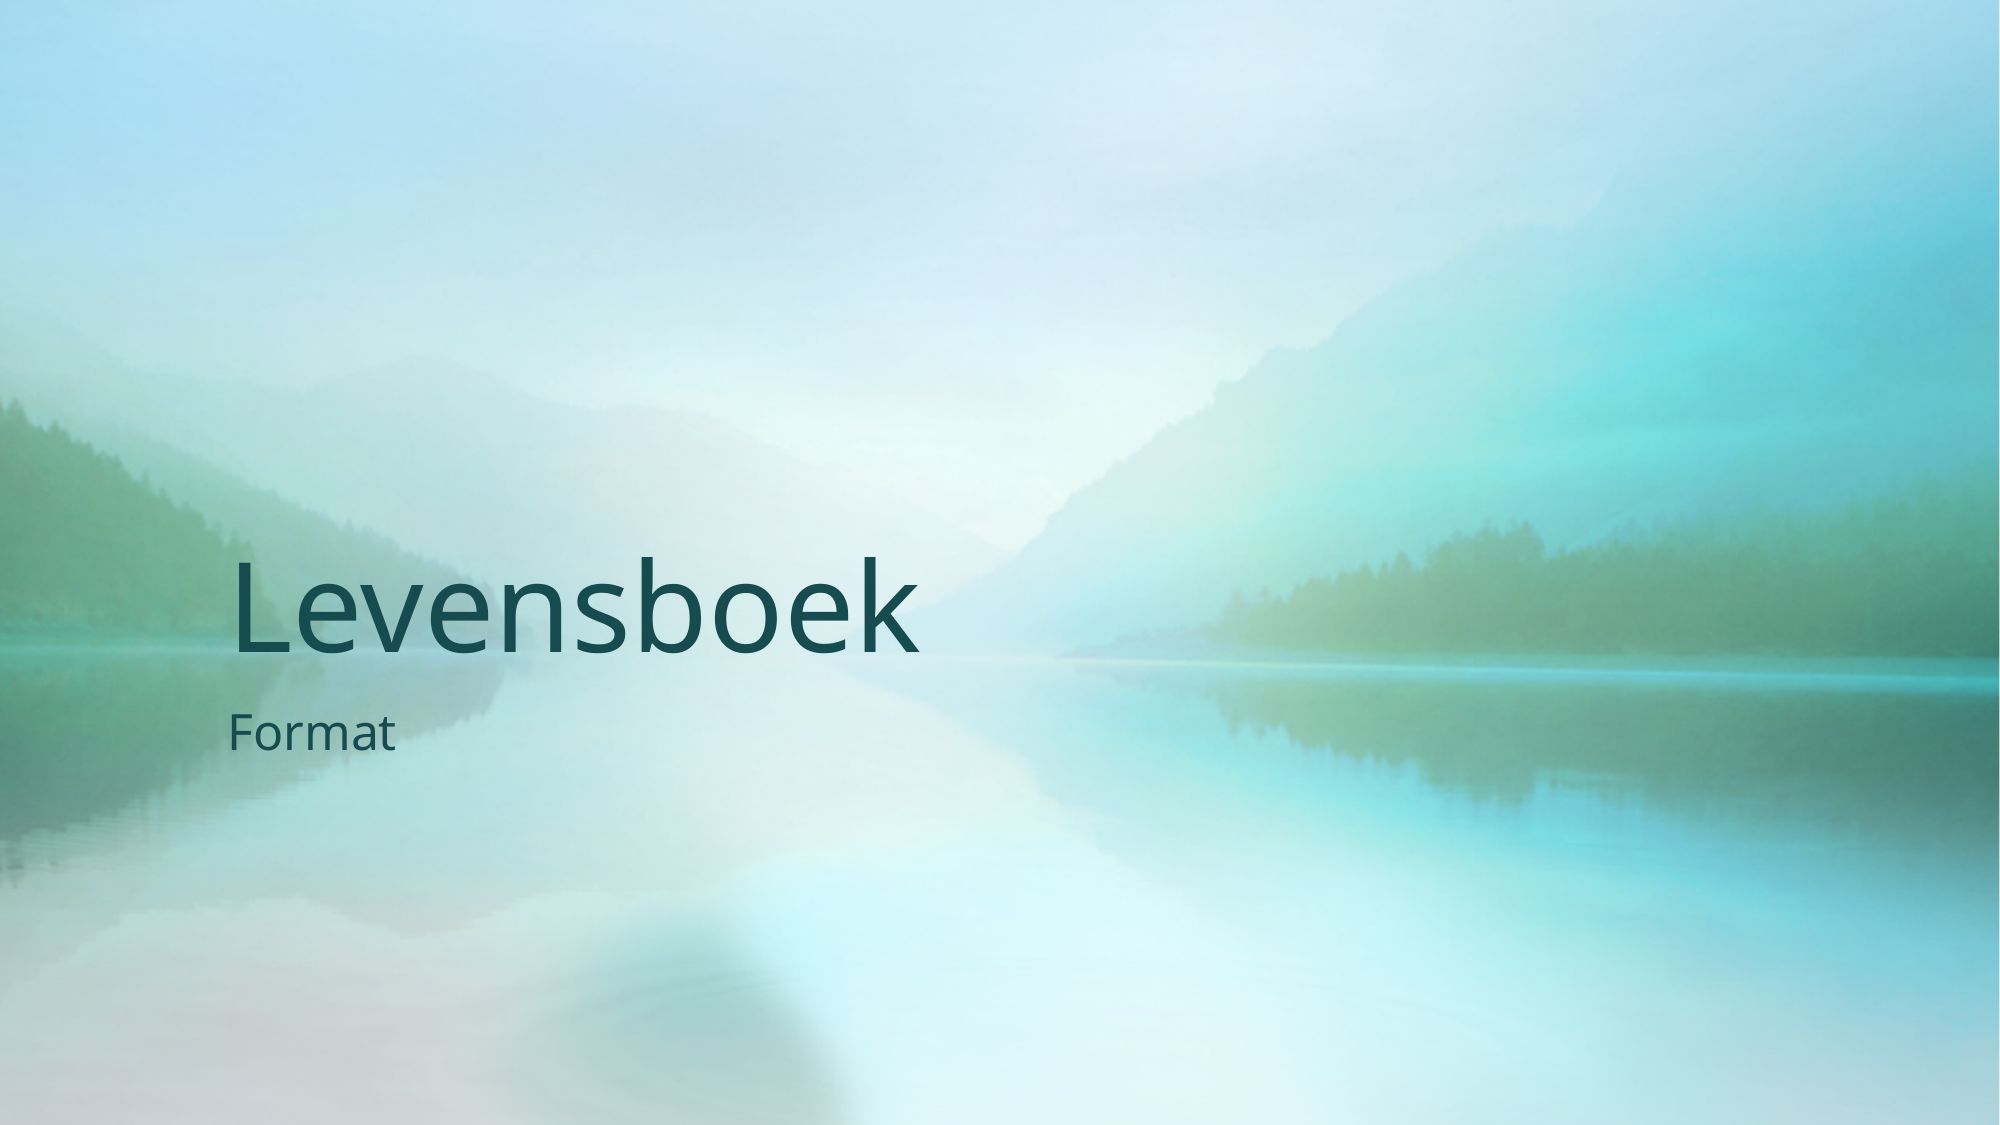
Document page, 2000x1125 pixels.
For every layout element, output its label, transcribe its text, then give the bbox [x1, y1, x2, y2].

picture [0, 0, 2000, 1125]
title Levensboek [212, 162, 1600, 688]
subtitle Format [212, 699, 1600, 925]
